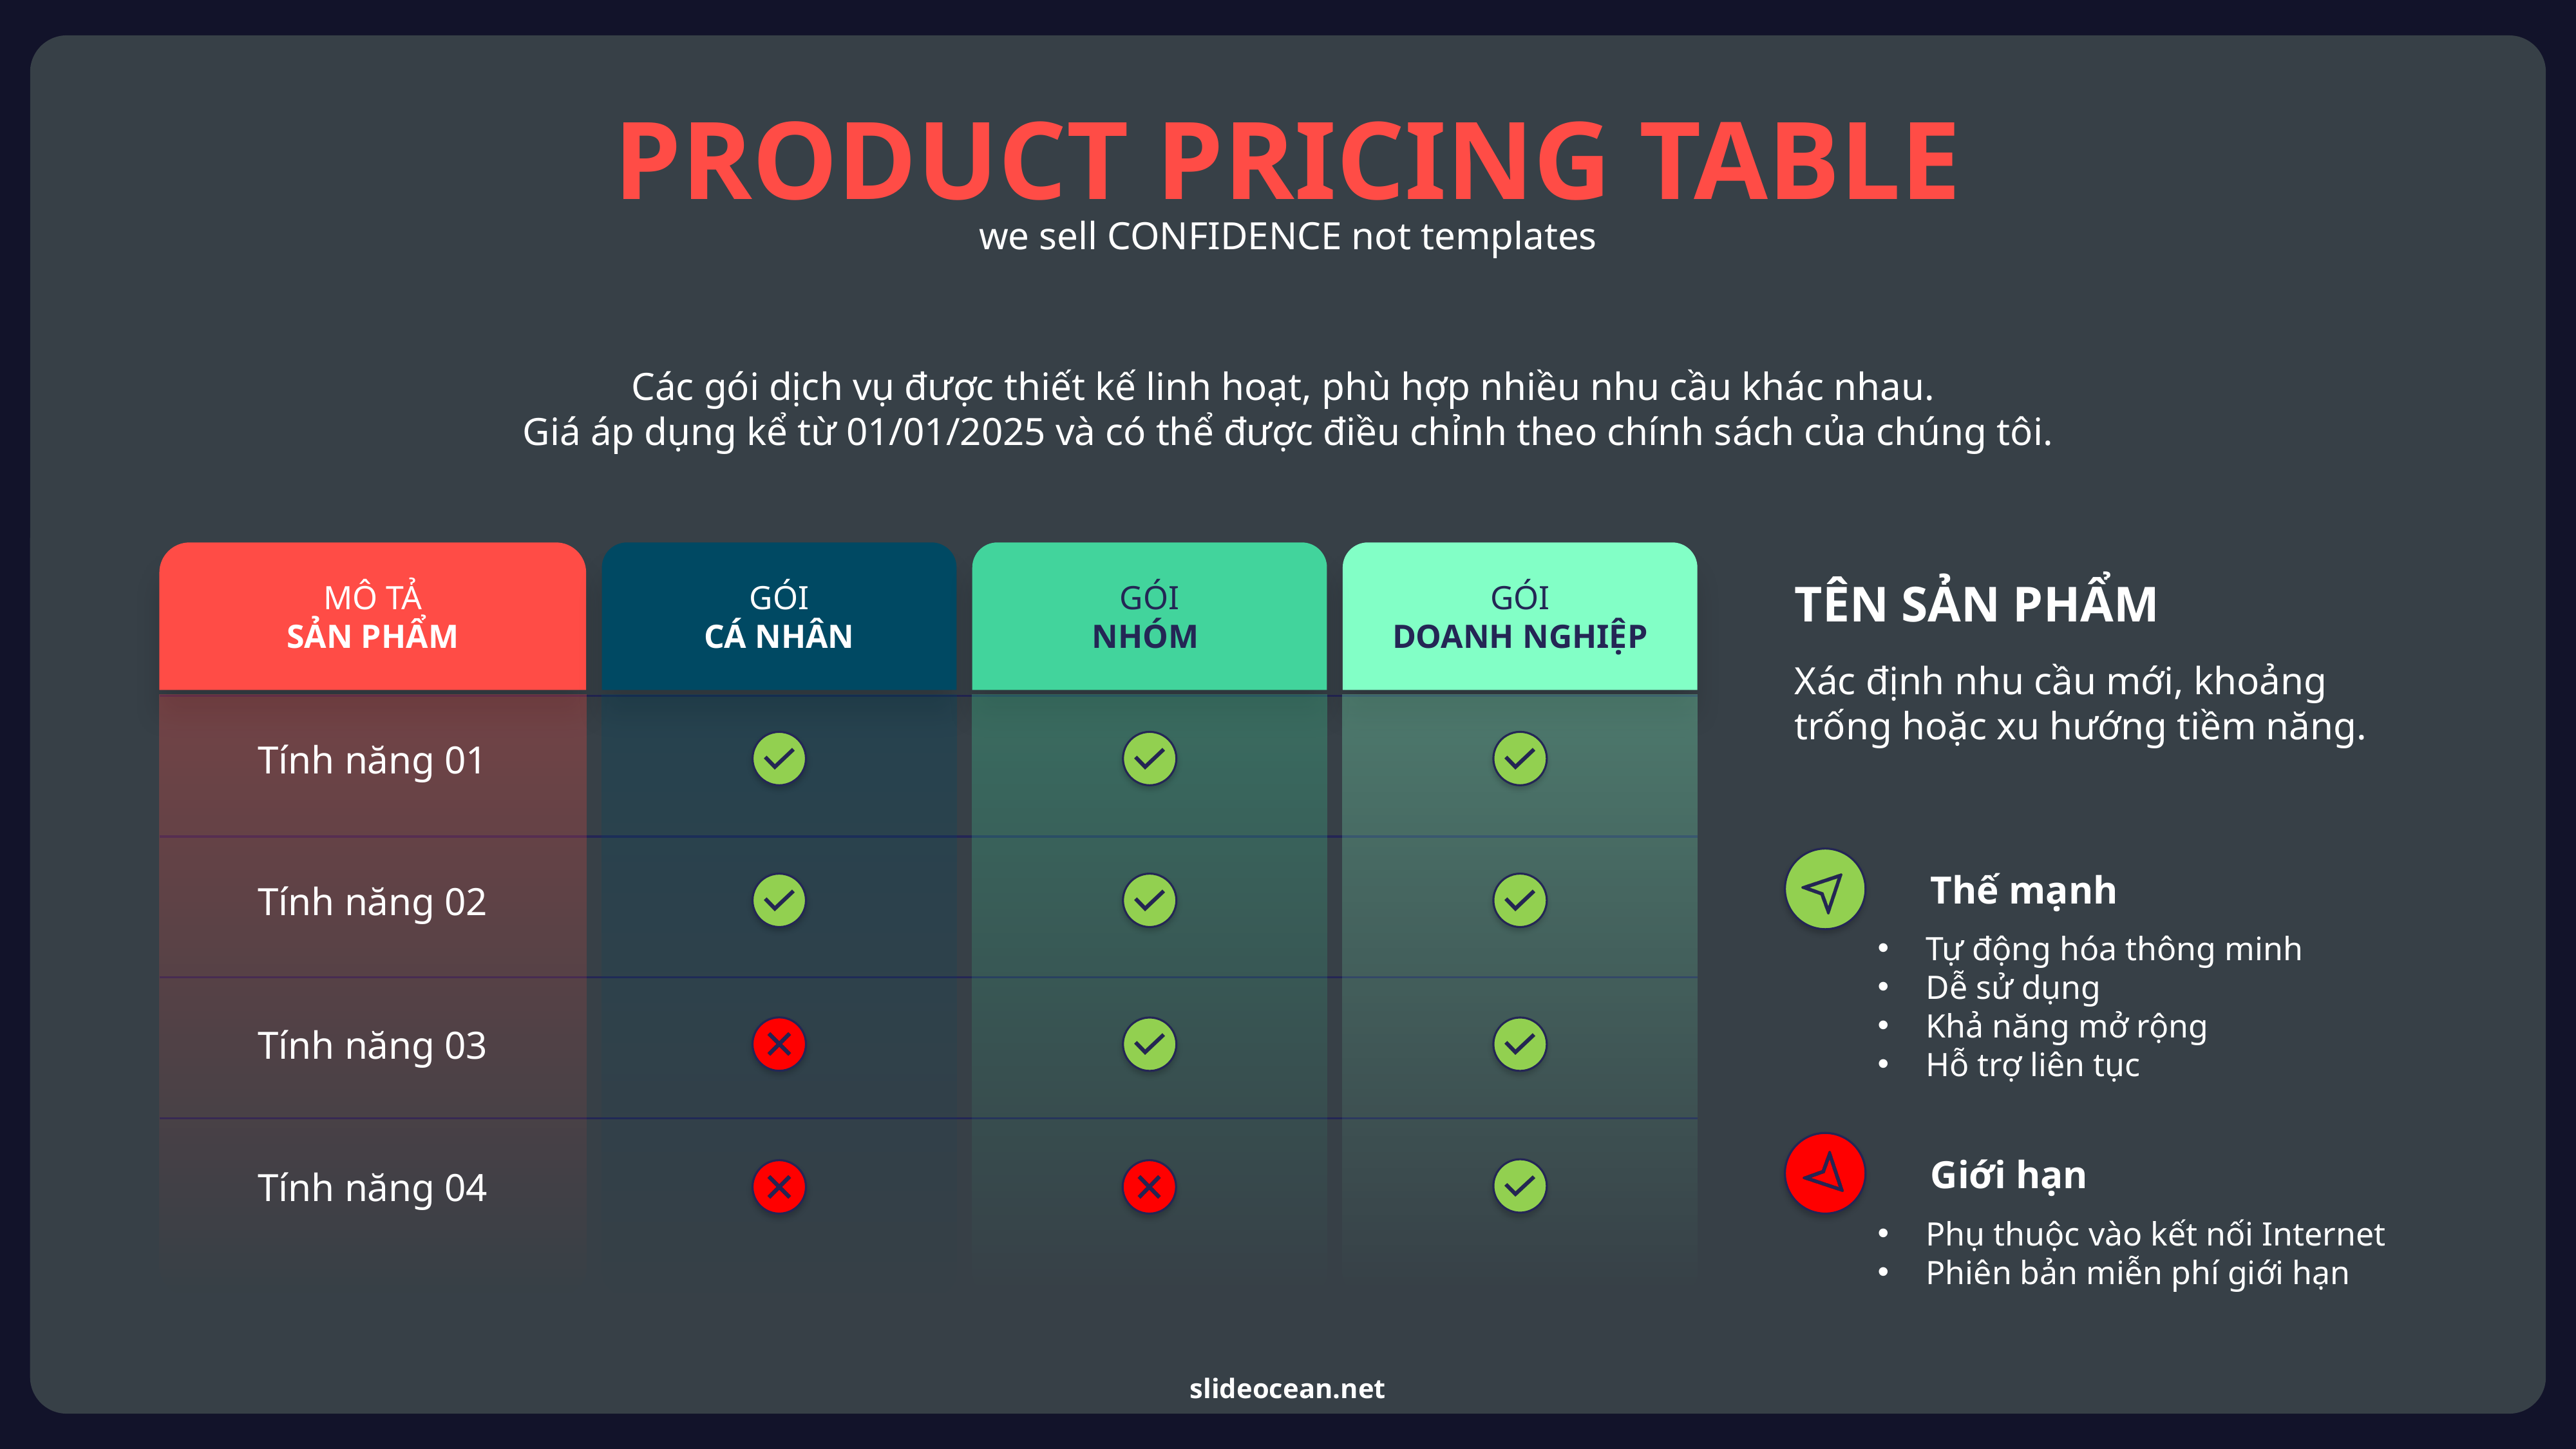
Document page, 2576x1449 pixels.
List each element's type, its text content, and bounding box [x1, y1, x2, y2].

text_box Tự động hóa thông minh Dễ sử dụng Khả năng mở rộng Hỗ trợ liên tục [1868, 923, 2500, 1088]
text_box Xác định nhu cầu mới, khoảng trống hoặc xu hướng tiềm năng. [1785, 652, 2417, 752]
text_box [158, 695, 1698, 1119]
text_box [0, 0, 2576, 1449]
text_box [1785, 848, 1866, 930]
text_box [1122, 1017, 1177, 1072]
text_box TÊN SẢN PHẨM [1785, 569, 2212, 637]
text_box [601, 1119, 958, 1298]
text_box Thế mạnh [1921, 861, 2348, 916]
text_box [752, 873, 806, 928]
text_box [1341, 694, 1699, 1298]
text_box [158, 694, 587, 1298]
text_box [971, 1119, 1329, 1298]
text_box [1493, 1159, 1548, 1213]
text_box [1493, 1017, 1548, 1072]
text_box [752, 731, 806, 786]
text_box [1122, 731, 1177, 786]
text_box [752, 1160, 806, 1214]
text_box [752, 1017, 806, 1072]
text_box Tính năng 04 [194, 1159, 551, 1213]
text_box GÓI DOANH NGHIỆP [1341, 541, 1699, 691]
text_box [1785, 1132, 1866, 1214]
text_box GÓI CÁ NHÂN [601, 541, 958, 691]
text_box Giới hạn [1921, 1146, 2348, 1201]
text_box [1493, 731, 1548, 786]
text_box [1122, 1160, 1177, 1214]
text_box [1122, 873, 1177, 928]
text_box Các gói dịch vụ được thiết kế linh hoạt, phù hợp nhiều nhu cầu khác nhau. Giá áp dụng kể từ 01/01/2025 và có thể được điều chỉnh theo chính sách của chúng tôi. [410, 358, 2166, 458]
text_box we sell CONFIDENCE not templates [969, 226, 1607, 262]
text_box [1493, 873, 1548, 928]
text_box Phụ thuộc vào kết nối Internet Phiên bản miễn phí giới hạn [1868, 1208, 2500, 1296]
text_box MÔ TẢ SẢN PHẨM [158, 541, 587, 691]
text_box PRODUCT PRICING TABLE [604, 87, 1972, 226]
text_box GÓI NHÓM [971, 541, 1329, 691]
